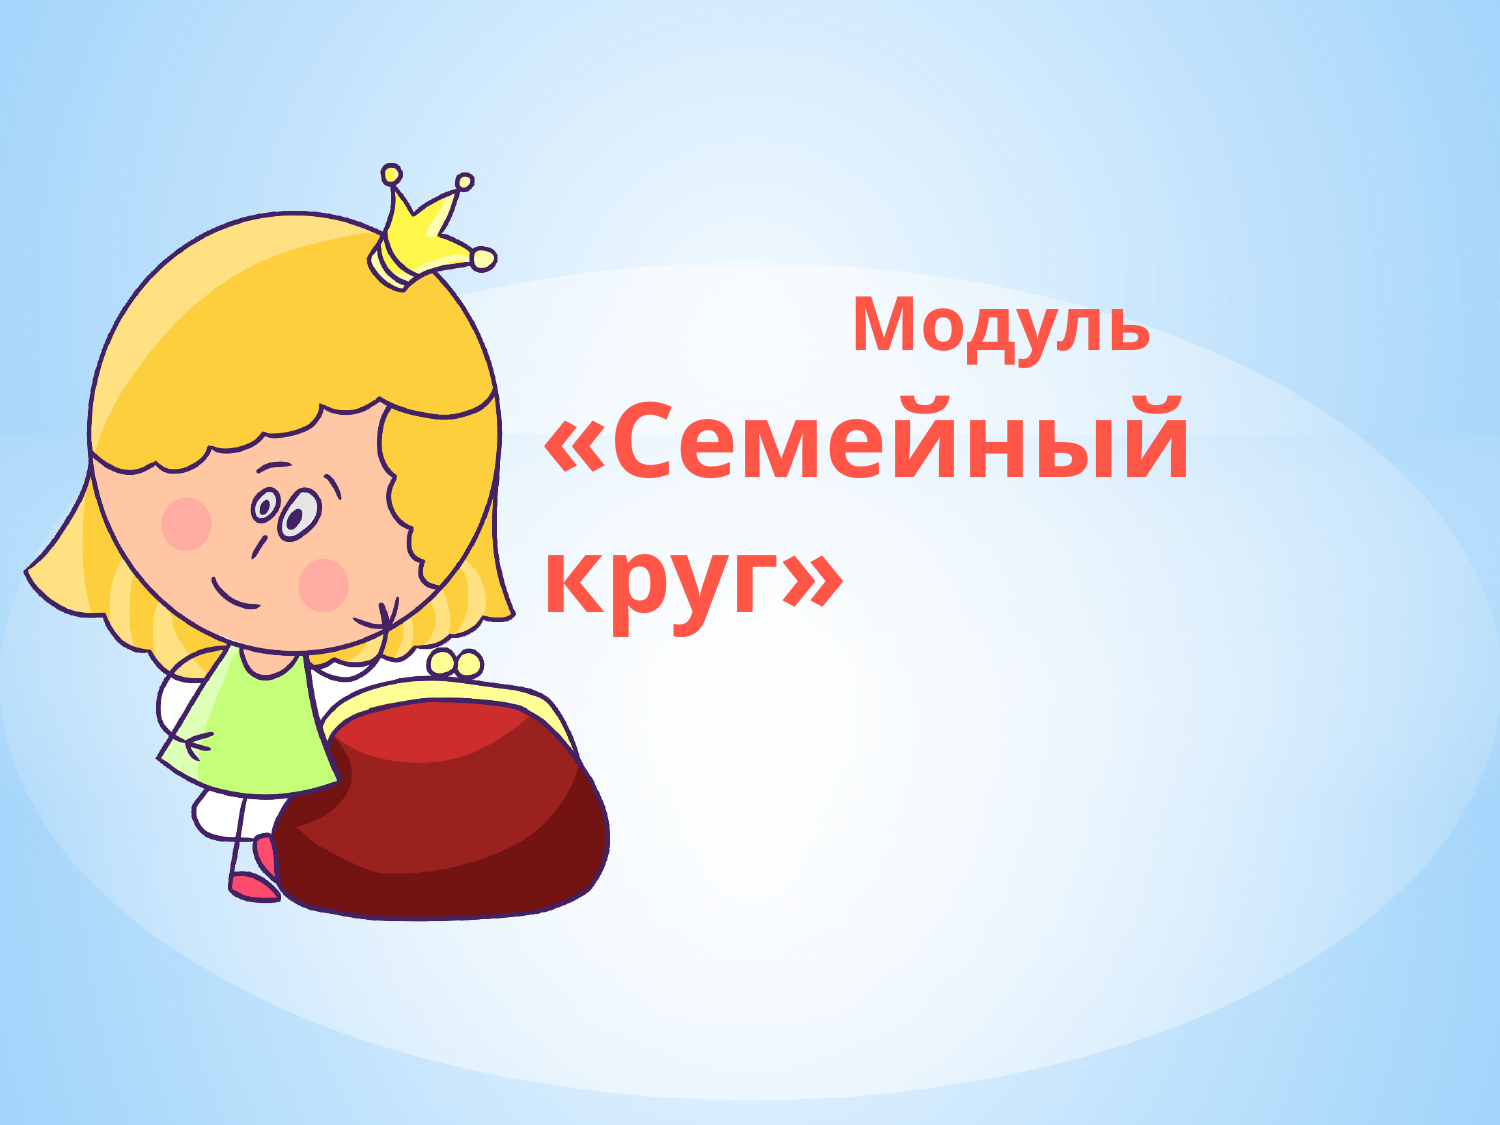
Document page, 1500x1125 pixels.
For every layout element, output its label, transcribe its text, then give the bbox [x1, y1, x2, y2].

text_box Модуль «Семейный круг» [672, 267, 1477, 643]
picture [0, 51, 668, 1109]
